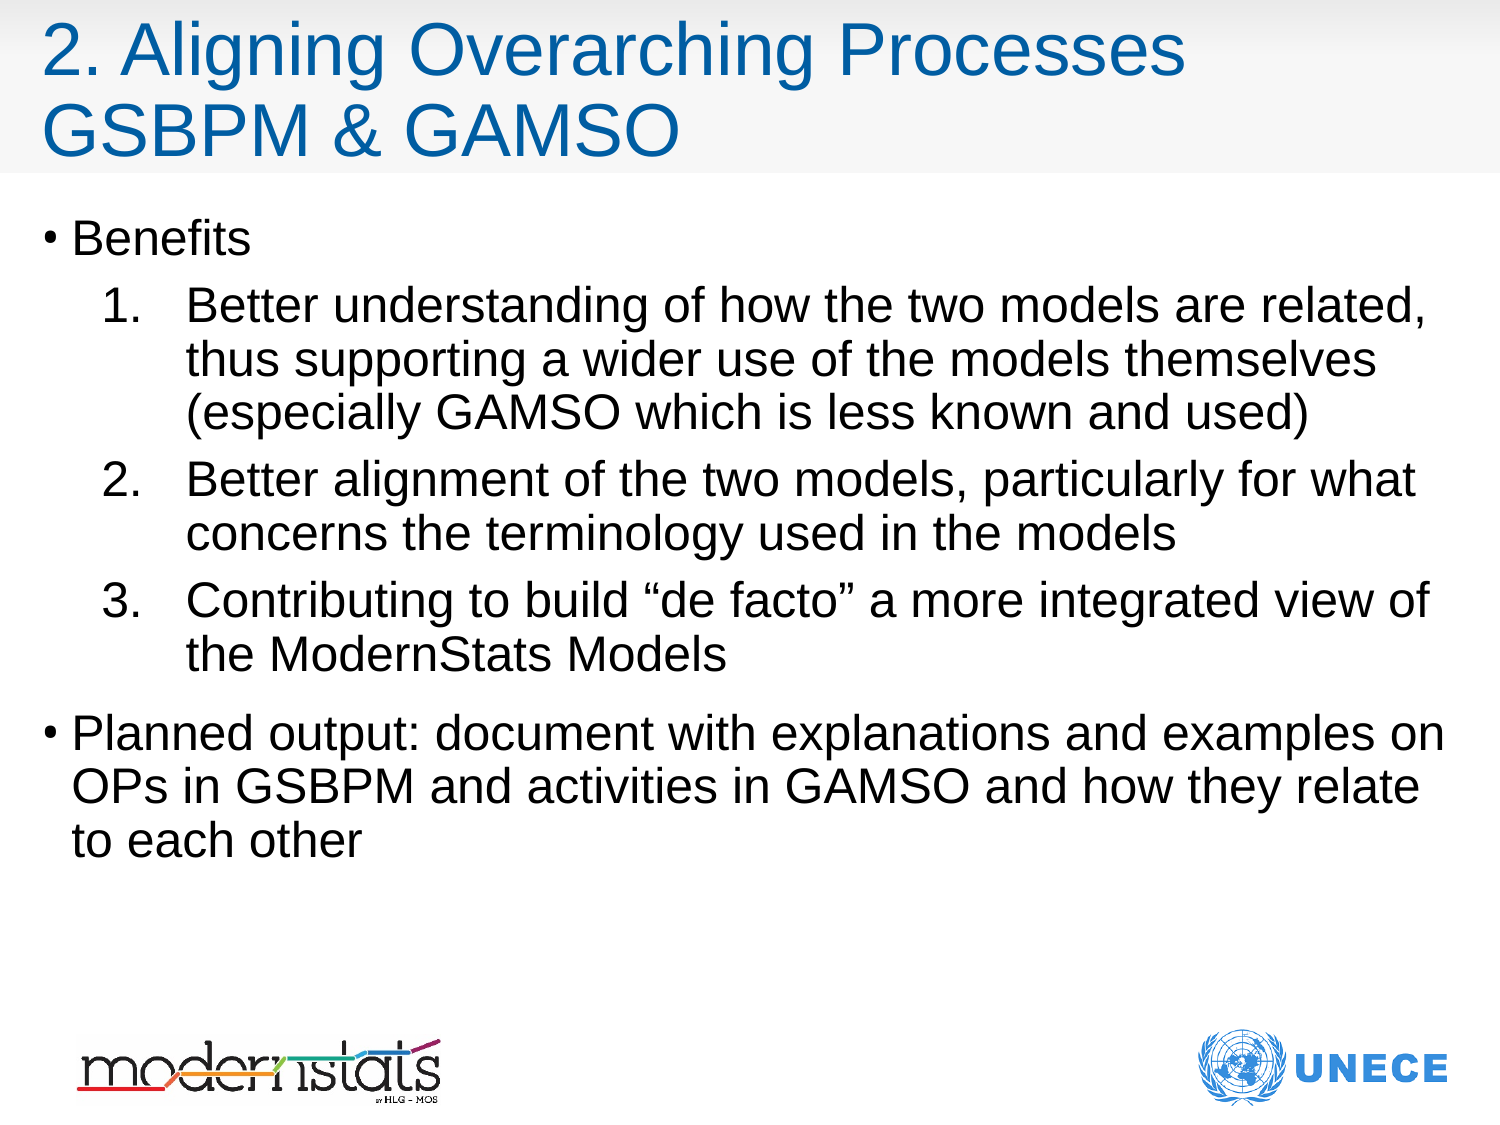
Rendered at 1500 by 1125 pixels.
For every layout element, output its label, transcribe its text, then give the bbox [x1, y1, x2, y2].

title 2. Aligning Overarching Processes GSBPM & GAMSO [41, 50, 1459, 173]
picture [76, 1034, 441, 1106]
list Benefits Better understanding of how the two models are related, thus supporting a wider use of the models themselves (especially GAMSO which is less known and used) Better alignment of the two models, particularly for what concerns the terminology used in the models Contributing to build “de facto” a more integrated view of the ModernStats Models Planned output: document with explanations and examples on OPs in GSBPM and activities in GAMSO and how they relate to each other [41, 212, 1459, 1030]
picture [1198, 1030, 1447, 1106]
